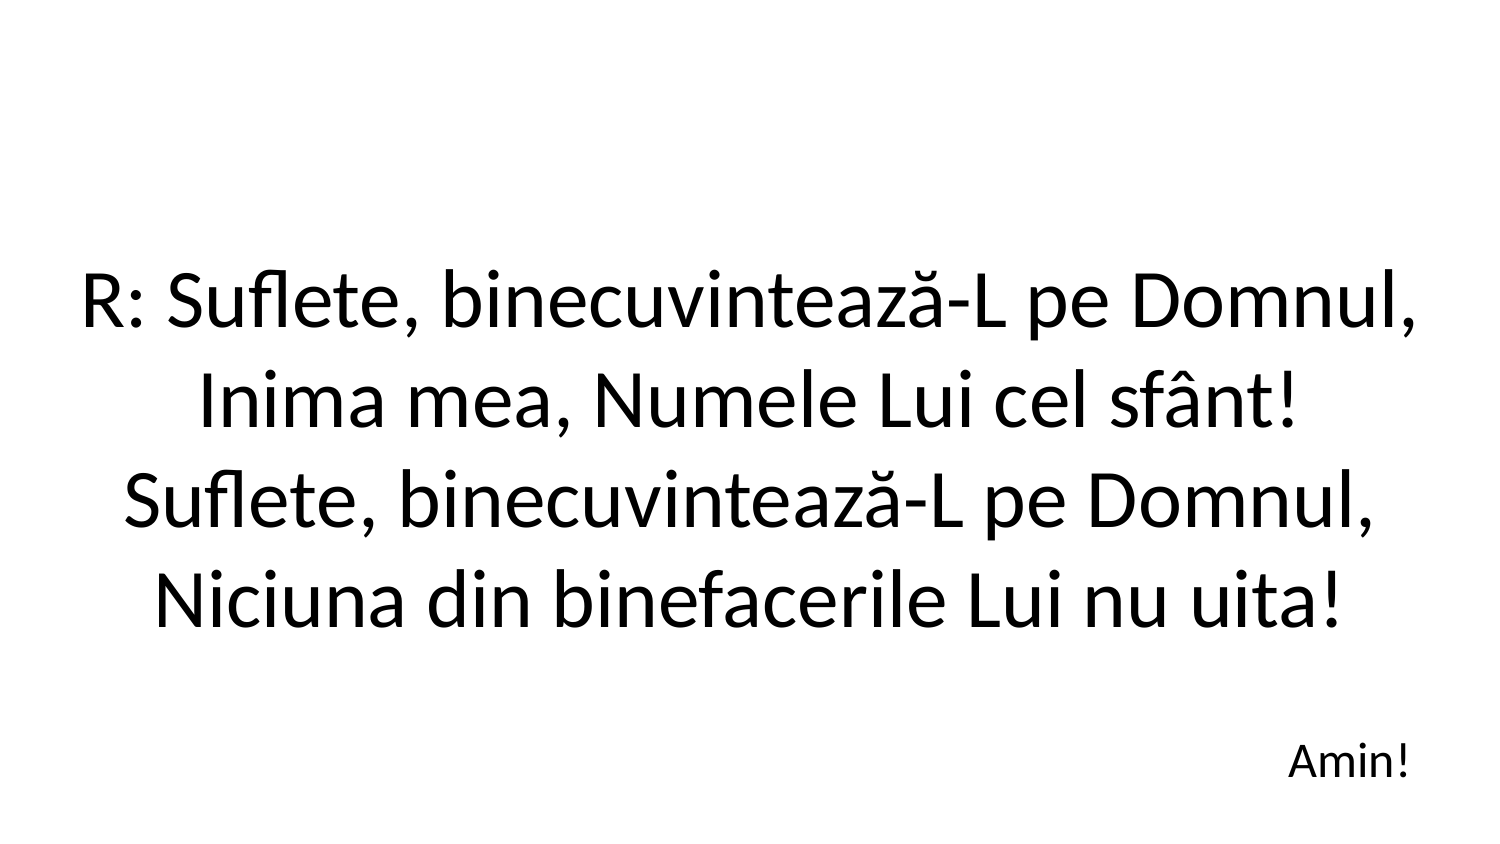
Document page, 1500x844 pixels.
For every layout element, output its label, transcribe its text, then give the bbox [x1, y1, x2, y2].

text_box Amin! [1273, 674, 1427, 795]
text_box R: Suflete, binecuvintează-L pe Domnul, Inima mea, Numele Lui cel sfânt! Suflete, binecuvintează-L pe Domnul, Niciuna din binefacerile Lui nu uita! [65, 192, 1435, 652]
